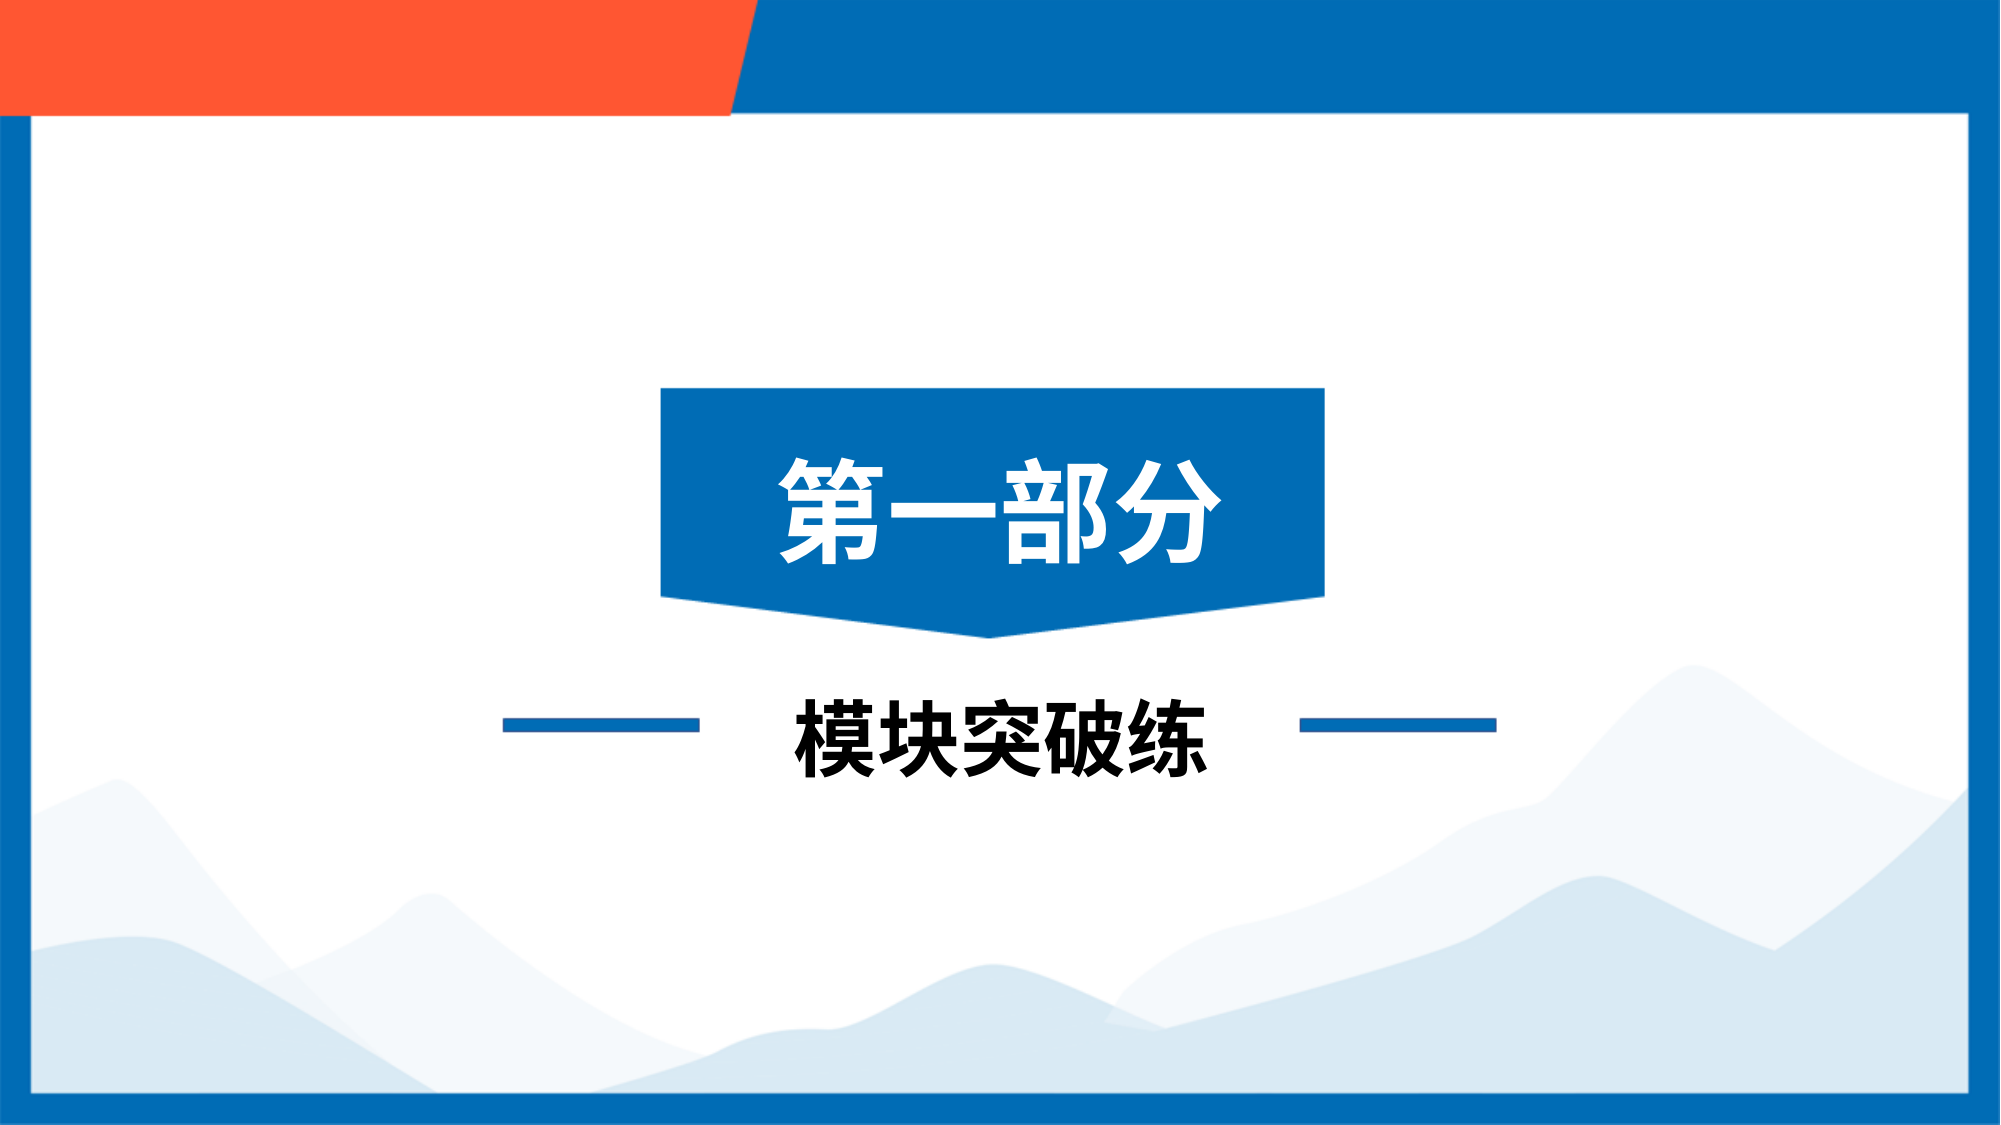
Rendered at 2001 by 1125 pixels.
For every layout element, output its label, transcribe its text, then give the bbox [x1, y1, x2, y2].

text_box 模块突破练 [700, 646, 1304, 788]
text_box 第一部分 [667, 391, 1332, 578]
picture [0, 0, 2000, 1125]
